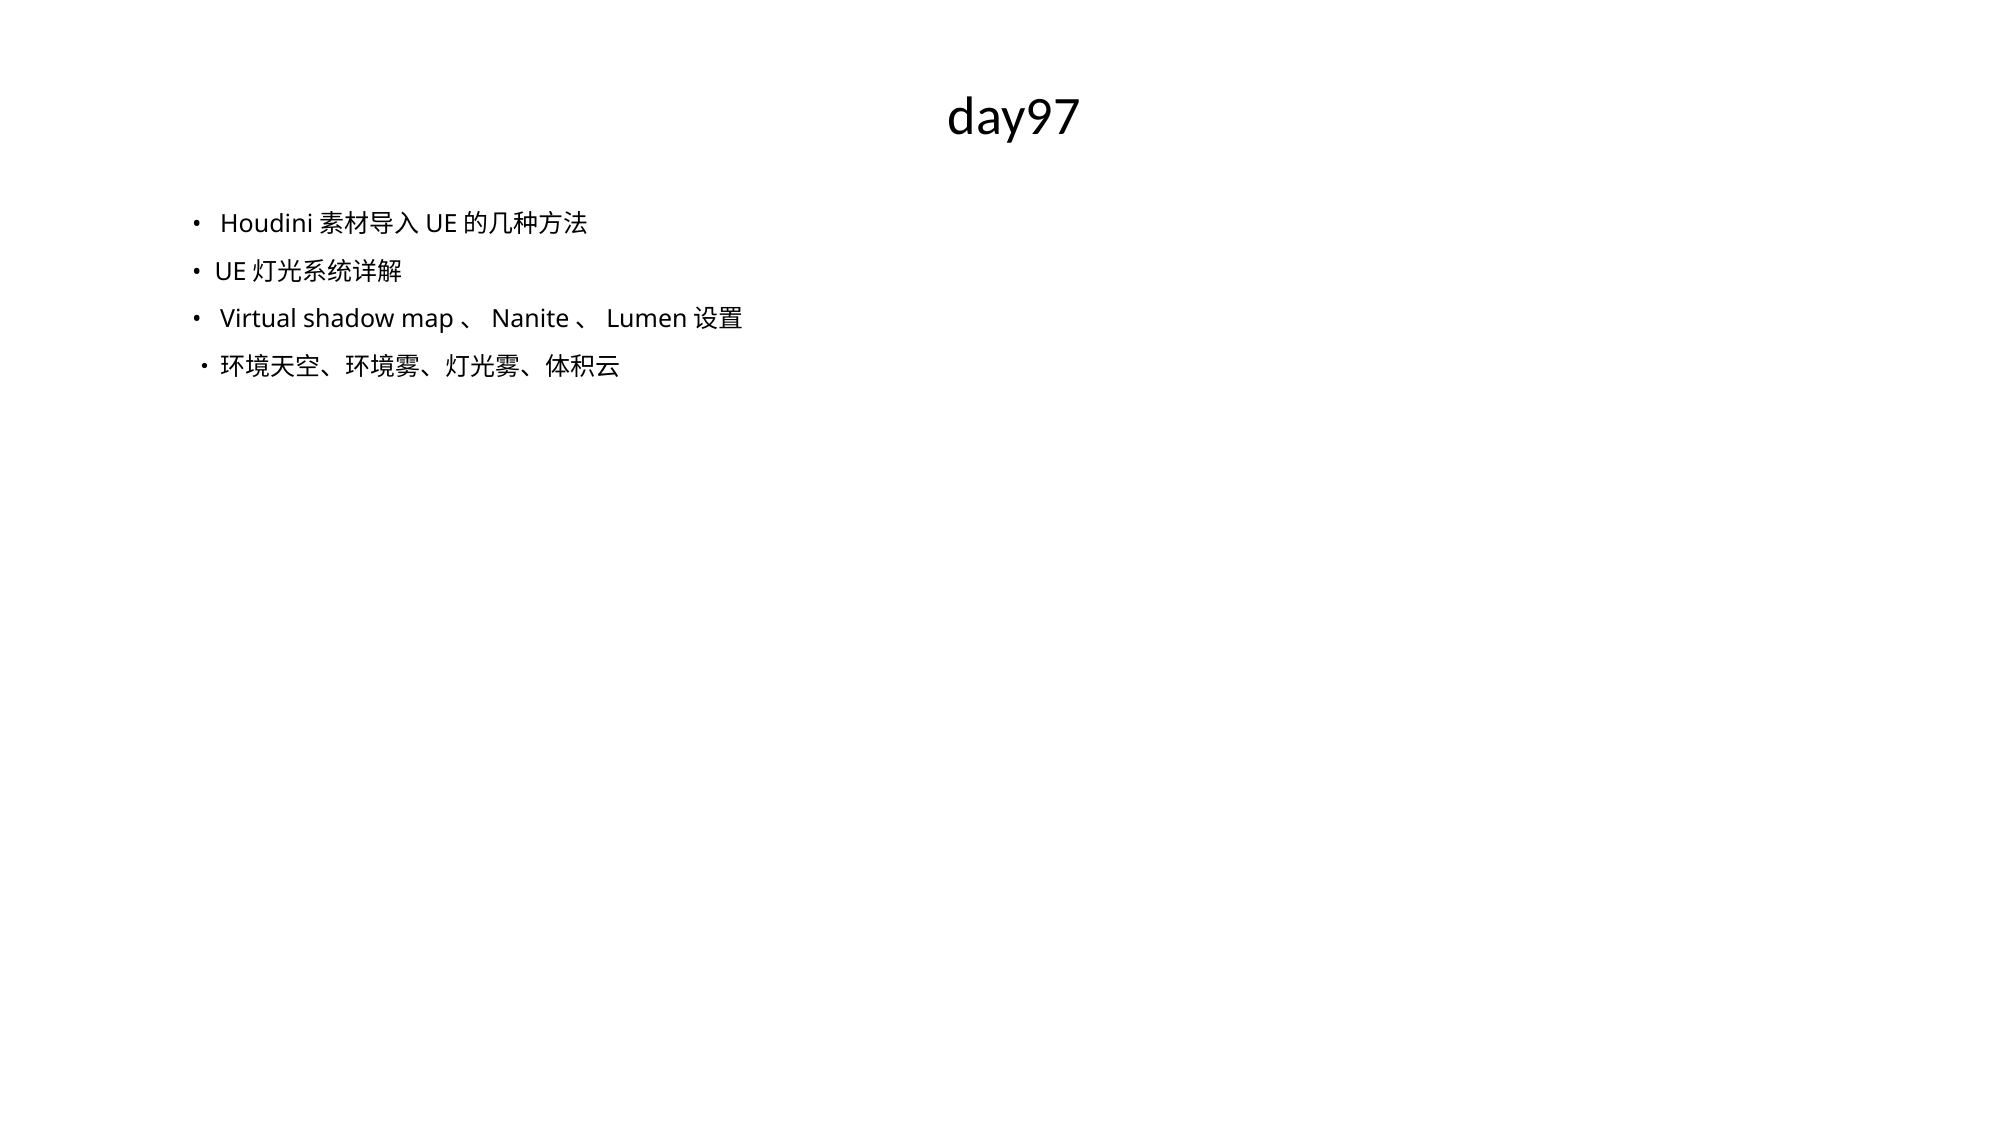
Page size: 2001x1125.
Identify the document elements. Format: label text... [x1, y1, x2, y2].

subtitle • Houdini素材导入UE的几种方法 • UE灯光系统详解 • Virtual shadow map、Nanite、Lumen设置 • 环境天空、环境雾、灯光雾、体积云 [176, 203, 1815, 903]
text_box day97 [543, 42, 1486, 154]
